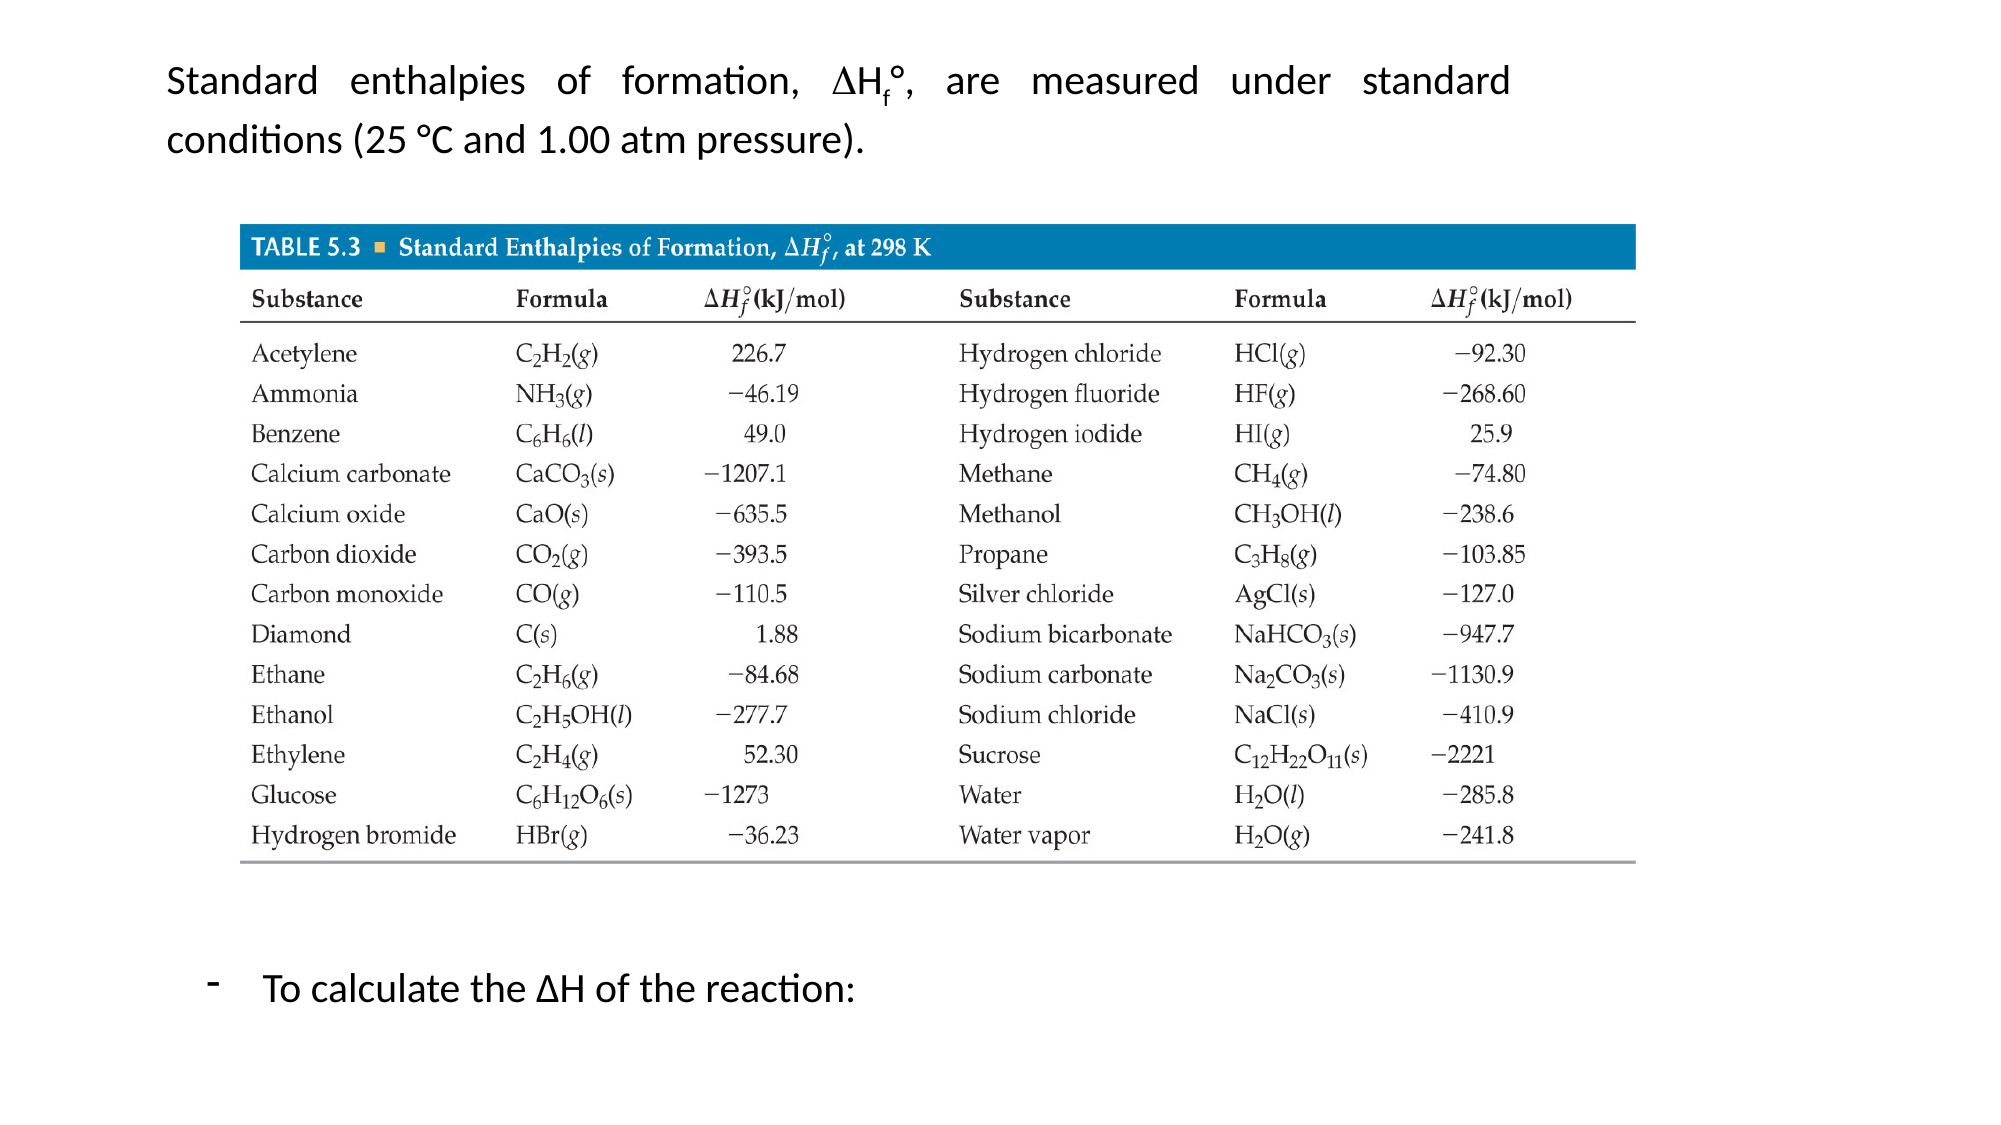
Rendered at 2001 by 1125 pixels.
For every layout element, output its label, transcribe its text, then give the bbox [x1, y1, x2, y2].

text_box Standard enthalpies of formation, Hf°, are measured under standard conditions (25 °C and 1.00 atm pressure). [151, 45, 1527, 169]
picture [230, 214, 1644, 878]
